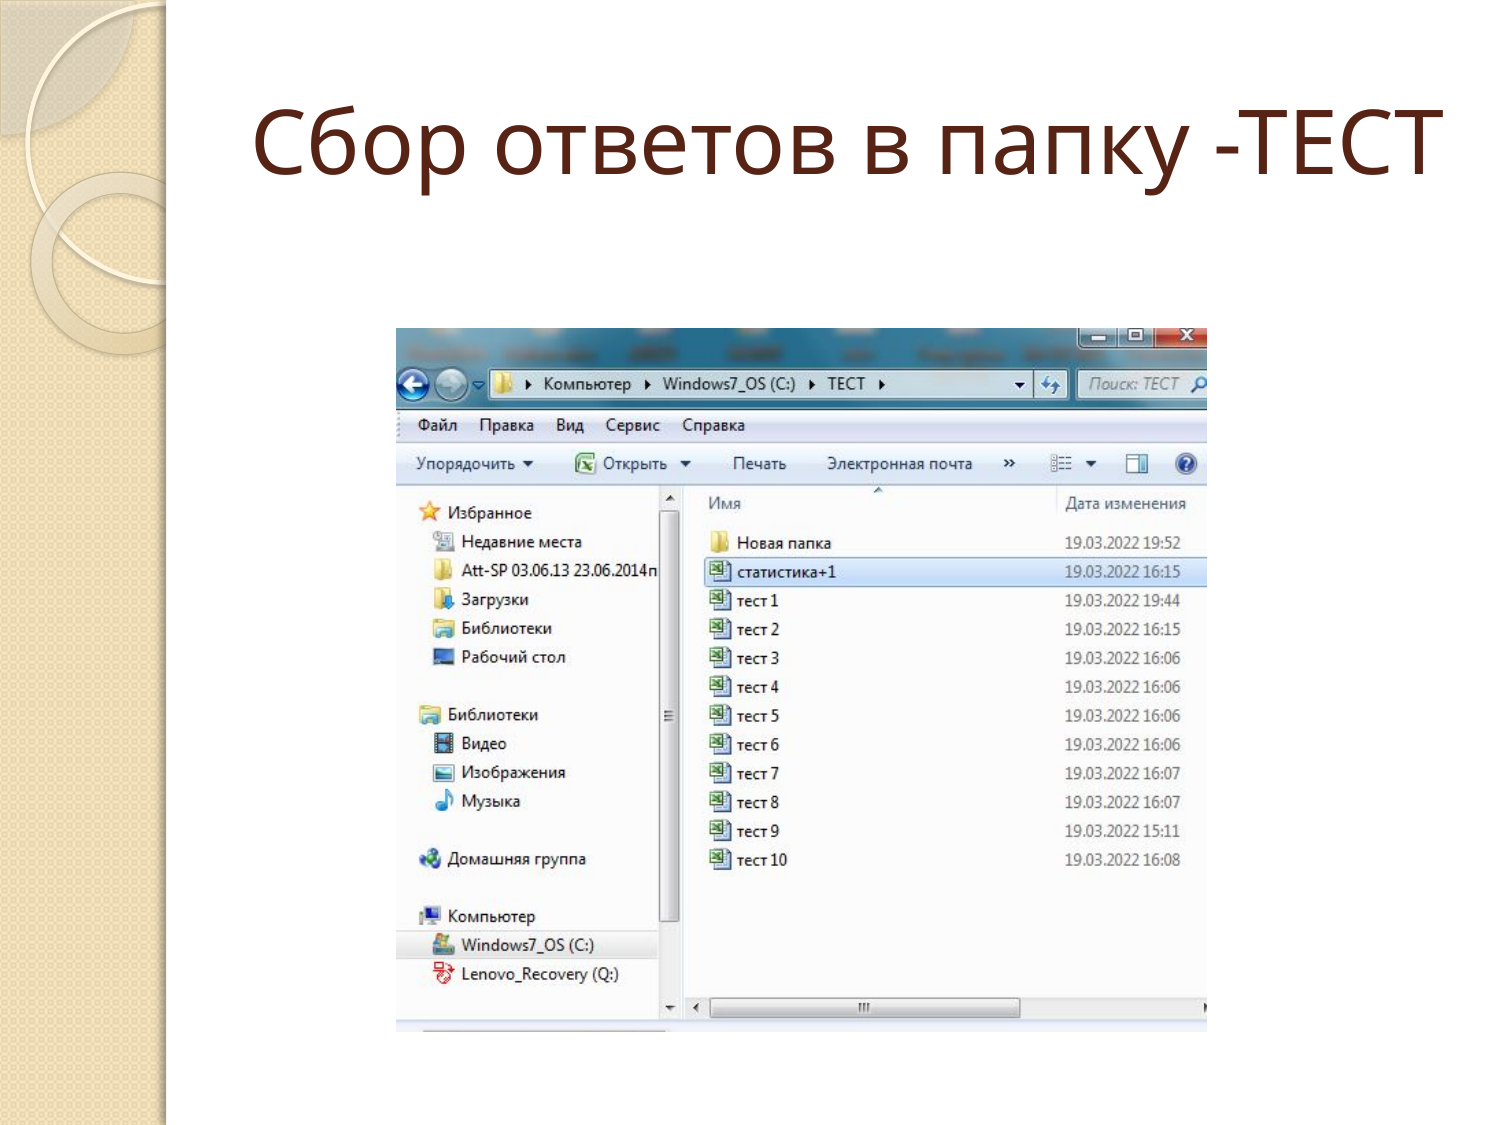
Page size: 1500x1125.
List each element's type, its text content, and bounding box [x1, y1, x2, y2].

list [395, 328, 1208, 1032]
title Сбор ответов в папку -ТЕСТ [235, 45, 1466, 233]
